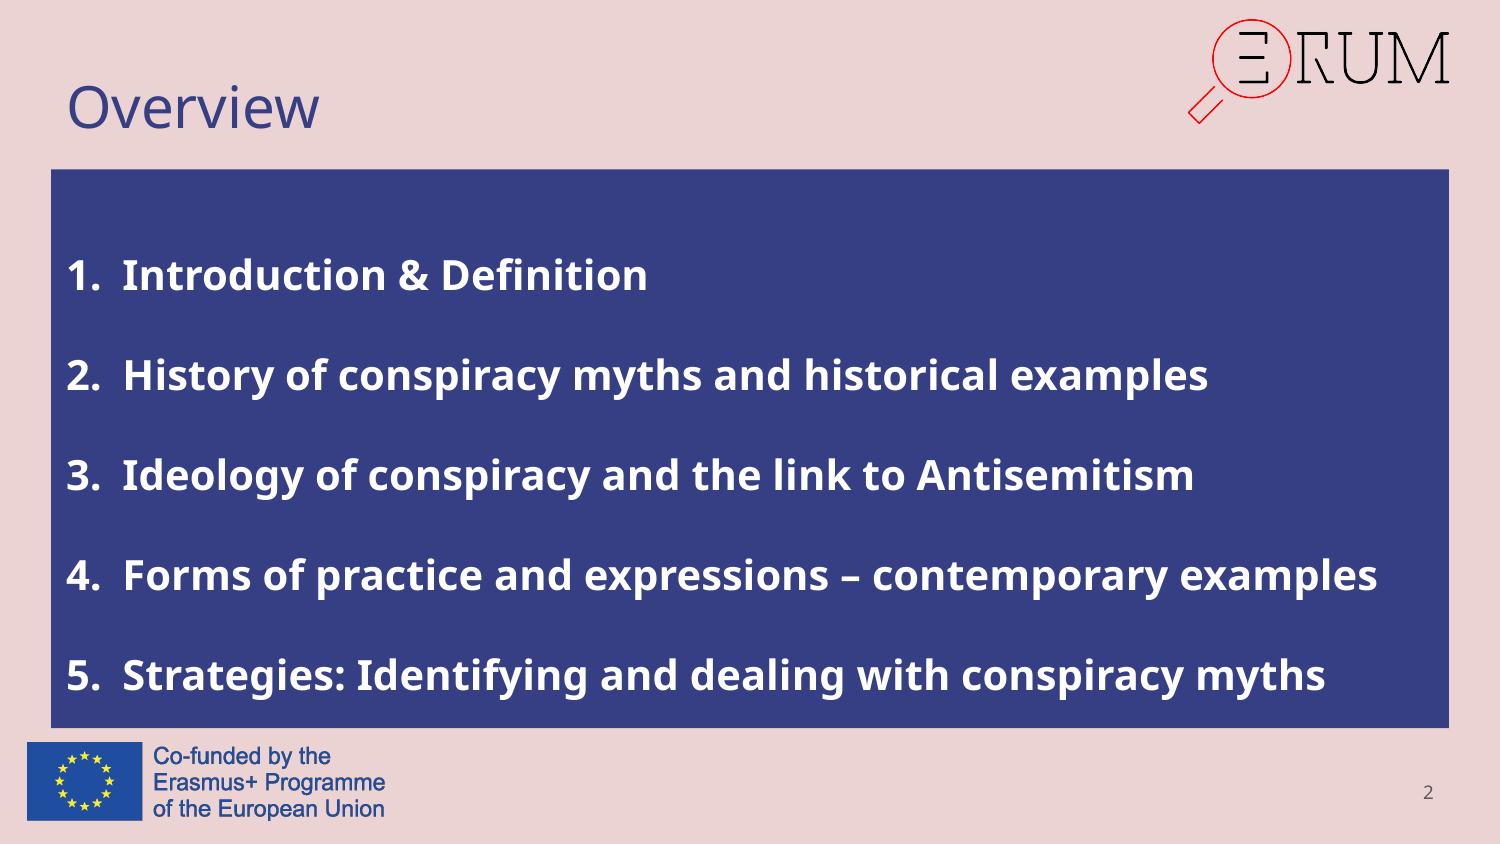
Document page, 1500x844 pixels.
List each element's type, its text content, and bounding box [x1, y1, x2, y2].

list Introduction & Definition History of conspiracy myths and historical examples Ideology of conspiracy and the link to Antisemitism Forms of practice and expressions – contemporary examples Strategies: Identifying and dealing with conspiracy myths [51, 169, 1449, 729]
picture [1136, 0, 1500, 137]
title Overview [51, 55, 1168, 150]
picture [27, 742, 385, 821]
slide_number 2 [1358, 761, 1449, 826]
